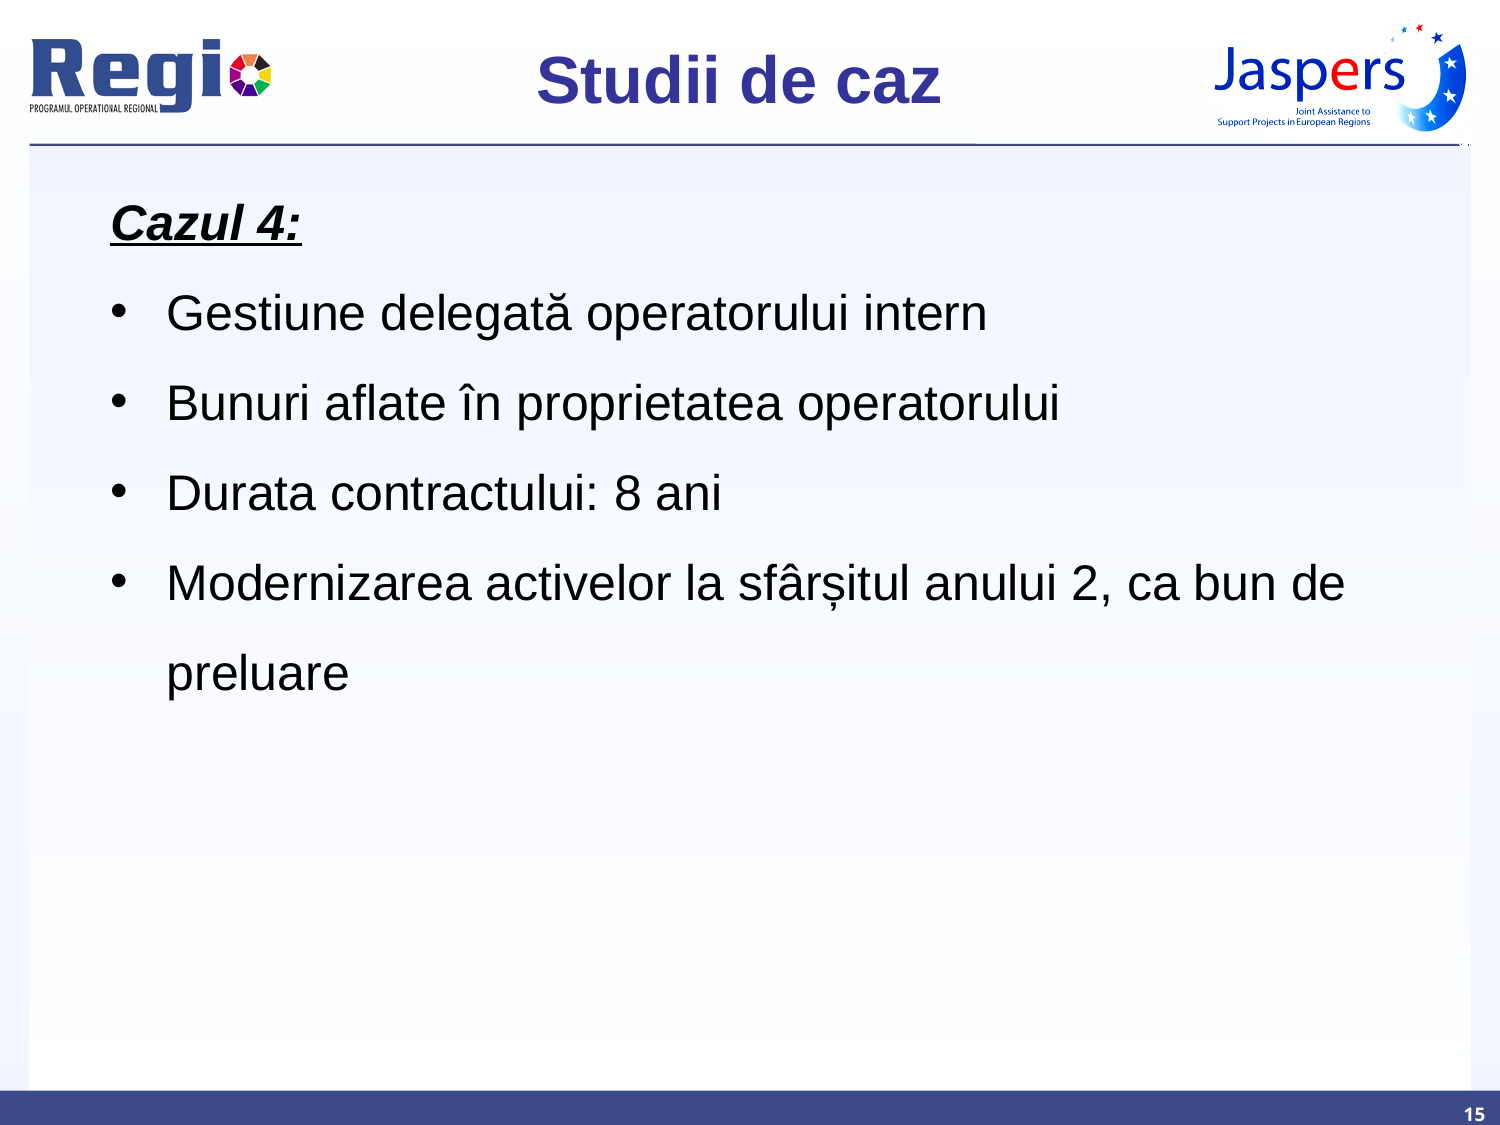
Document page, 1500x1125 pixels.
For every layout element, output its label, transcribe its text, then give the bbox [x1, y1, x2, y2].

picture [1174, 0, 1479, 154]
text_box Cazul 4: Gestiune delegată operatorului intern Bunuri aflate în proprietatea operatorului Durata contractului: 8 ani Modernizarea activelor la sfârșitul anului 2, ca bun de preluare [95, 152, 1424, 708]
title Studii de caz [64, 18, 1169, 135]
picture [29, 38, 273, 115]
text_box 15 [1187, 1095, 1500, 1125]
